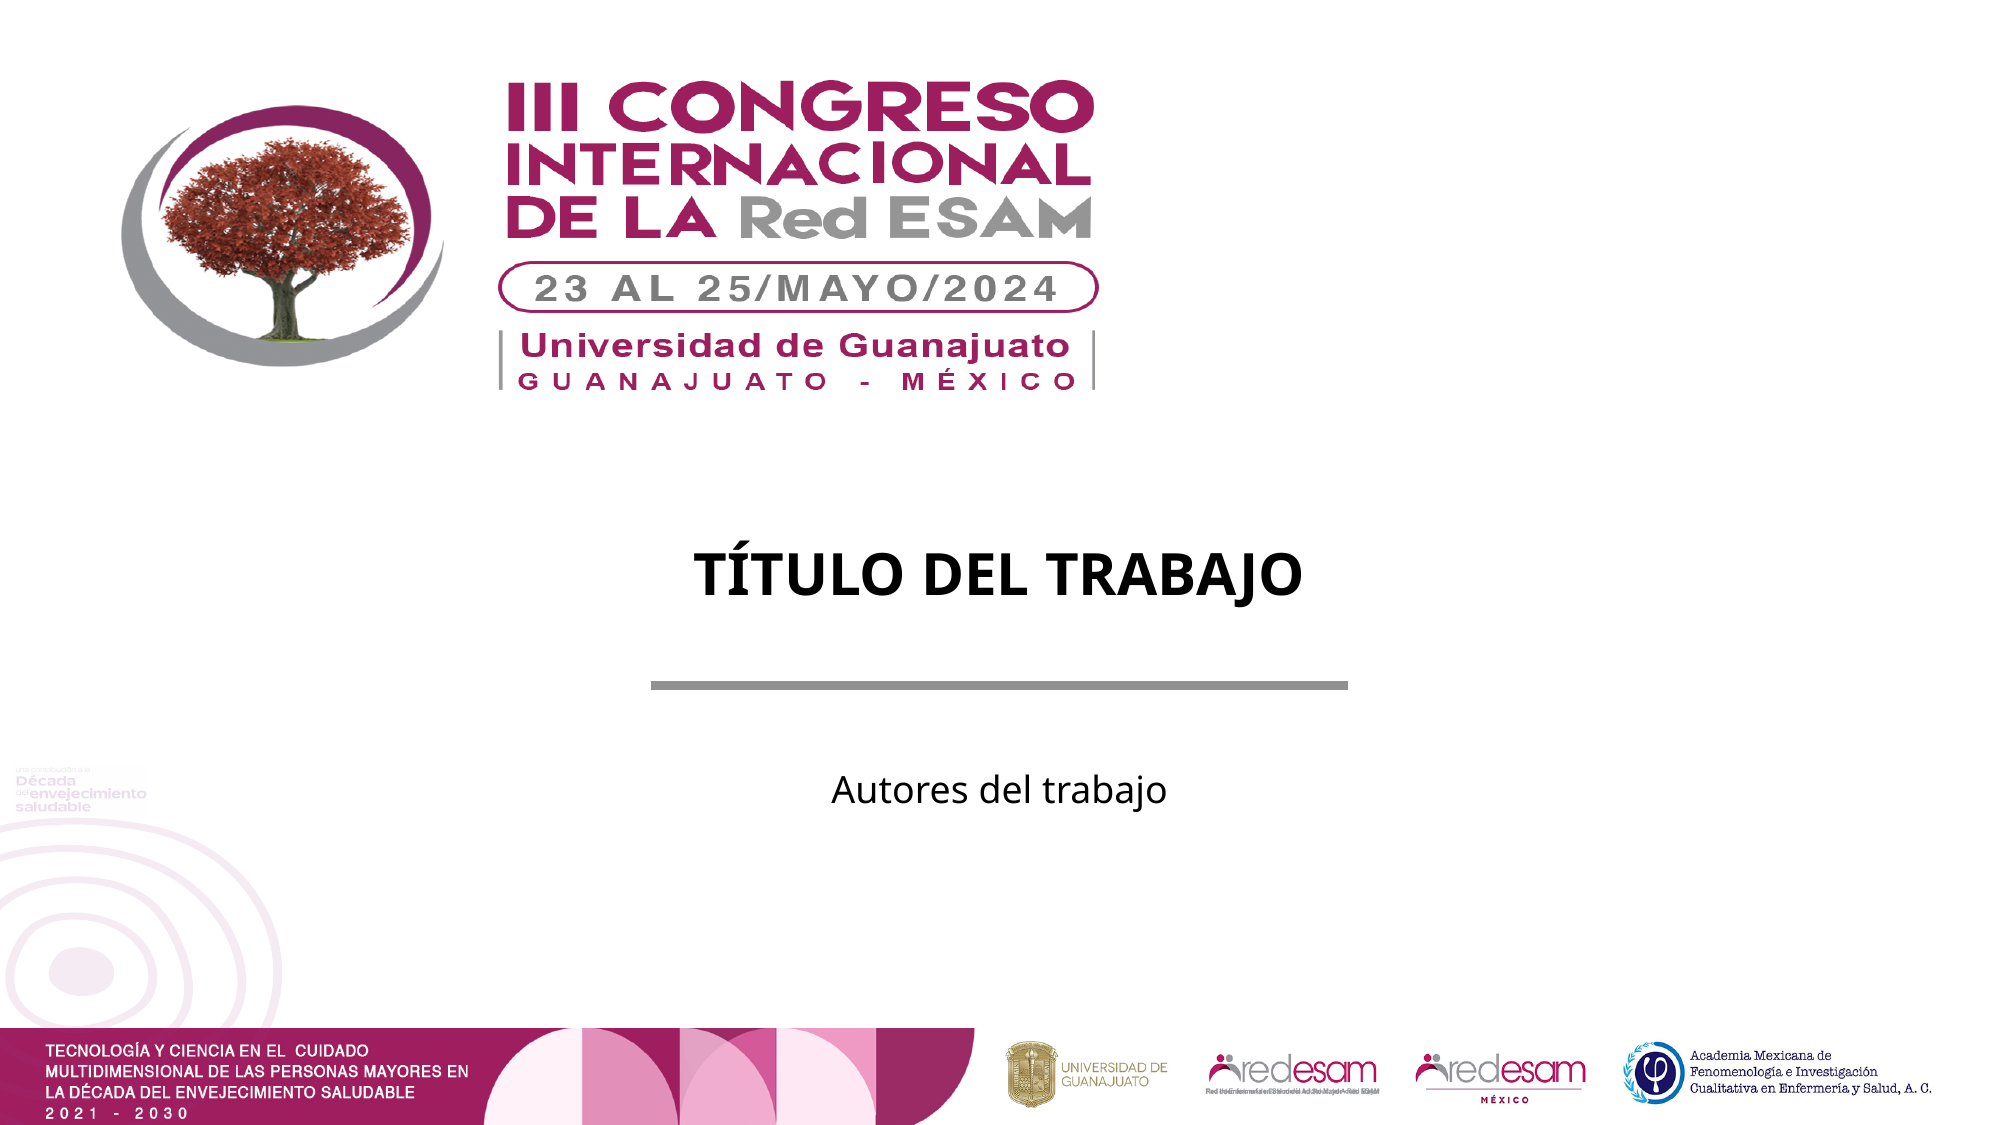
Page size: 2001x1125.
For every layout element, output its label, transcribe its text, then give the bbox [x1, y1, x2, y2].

picture [302, 1027, 2000, 1125]
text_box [0, 763, 302, 1125]
text_box TÍTULO DEL TRABAJO [630, 529, 1370, 615]
text_box Autores del trabajo [679, 758, 1320, 818]
picture [79, 28, 1149, 446]
